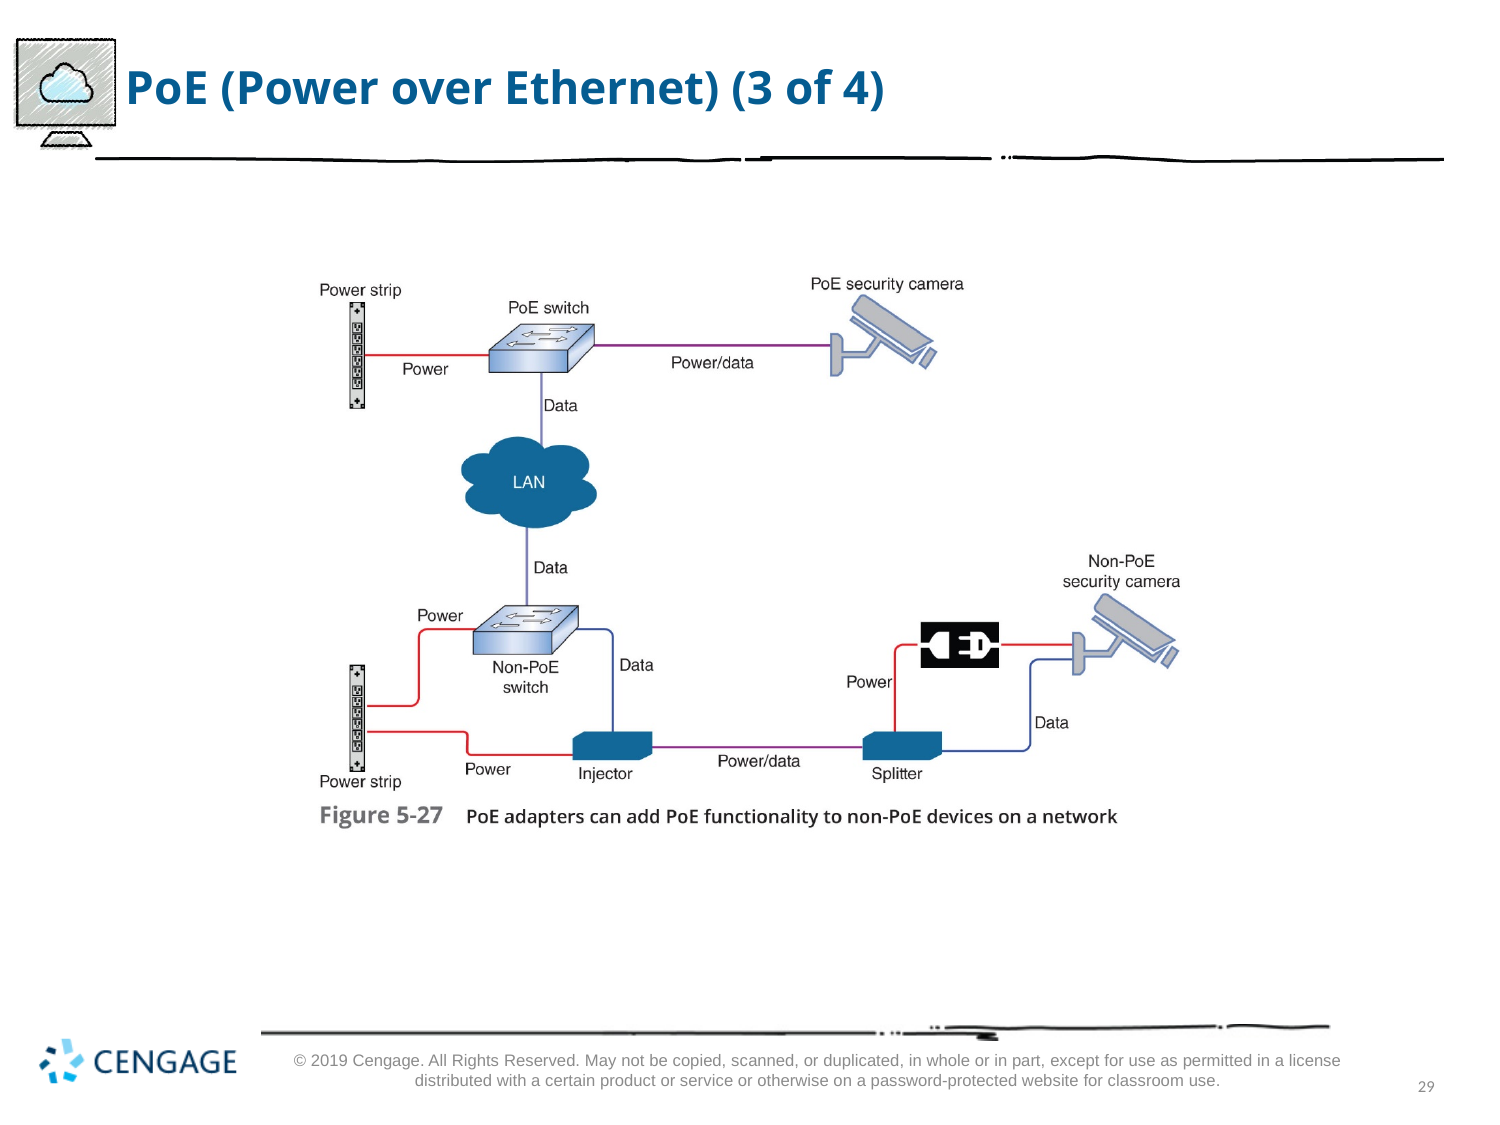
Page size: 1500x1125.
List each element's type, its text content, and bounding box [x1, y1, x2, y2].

picture [261, 1024, 1331, 1041]
footer © 2019 Cengage. All Rights Reserved. May not be copied, scanned, or duplicated, in whole or in part, except for use as permitted in a license distributed with a certain product or service or otherwise on a password-protected website for classroom use. [262, 1050, 1375, 1091]
picture [317, 275, 1183, 850]
picture [19, 1025, 249, 1096]
title P o E (Power over Ethernet) (3 of 4) [125, 66, 1442, 116]
picture [13, 36, 117, 151]
picture [95, 155, 1444, 163]
